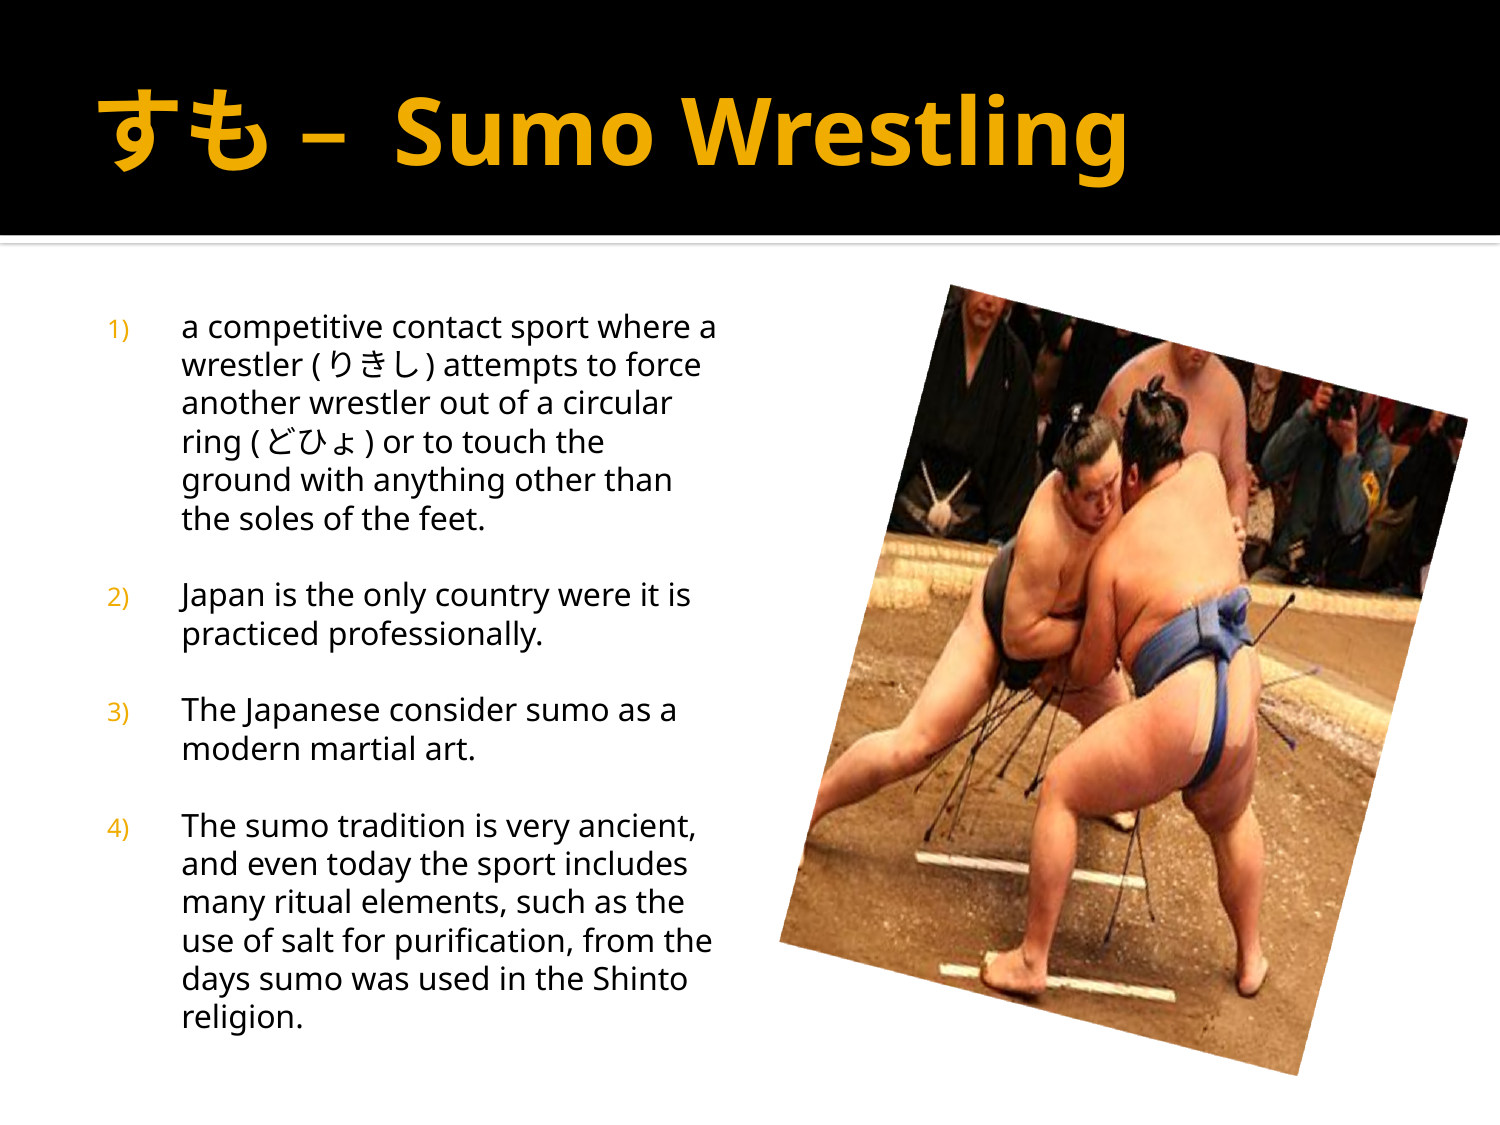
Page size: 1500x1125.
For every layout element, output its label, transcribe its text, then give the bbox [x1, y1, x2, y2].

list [855, 339, 1391, 1020]
list a competitive contact sport where a wrestler (りきし) attempts to force another wrestler out of a circular ring (どひょ) or to touch the ground with anything other than the soles of the feet. Japan is the only country were it is practiced professionally. The Japanese consider sumo as a modern martial art. The sumo tradition is very ancient, and even today the sport includes many ritual elements, such as the use of salt for purification, from the days sumo was used in the Shinto religion. [75, 291, 738, 1050]
title すも – Sumo Wrestling [75, 24, 1425, 231]
picture [1391, 400, 1467, 713]
picture [937, 286, 1156, 339]
picture [780, 655, 855, 961]
picture [1085, 1020, 1311, 1075]
